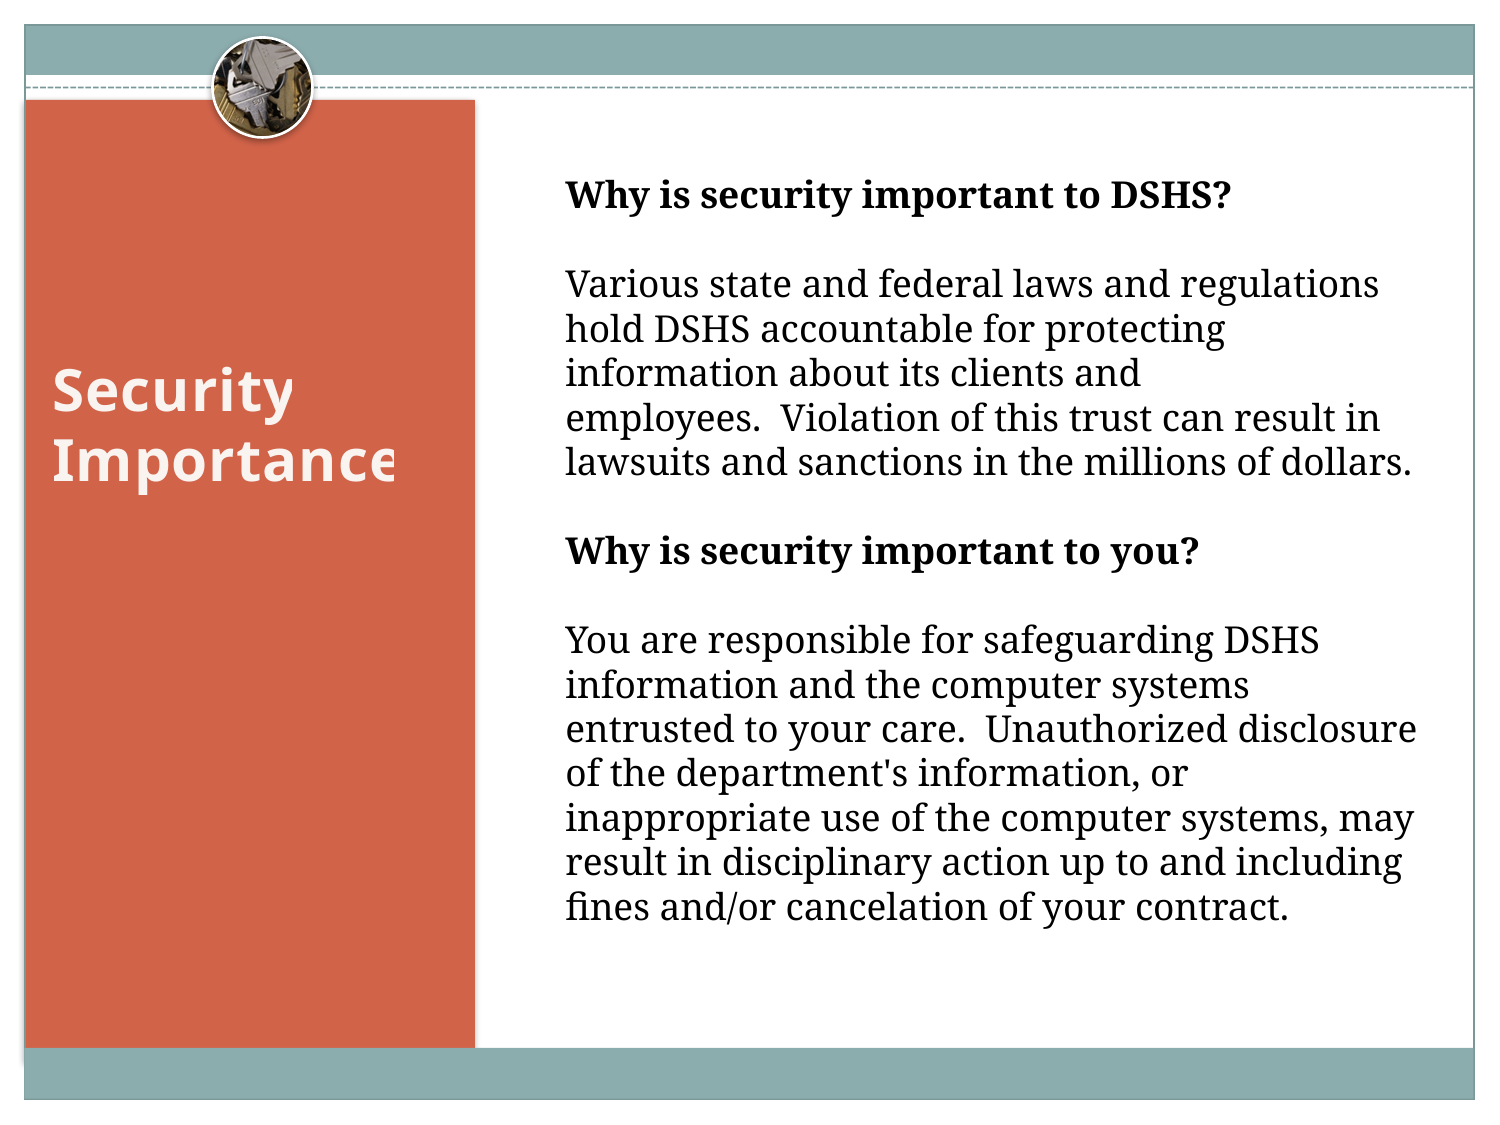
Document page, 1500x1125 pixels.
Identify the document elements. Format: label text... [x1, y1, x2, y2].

title Security Importance [37, 149, 450, 500]
list Why is security important to DSHS? Various state and federal laws and regulations hold DSHS accountable for protecting information about its clients and employees. Violation of this trust can result in lawsuits and sanctions in the millions of dollars. Why is security important to you? You are responsible for safeguarding DSHS information and the computer systems entrusted to your care. Unauthorized disclosure of the department's information, or inappropriate use of the computer systems, may result in disciplinary action up to and including fines and/or cancelation of your contract. [512, 112, 1438, 1000]
picture [214, 39, 311, 136]
